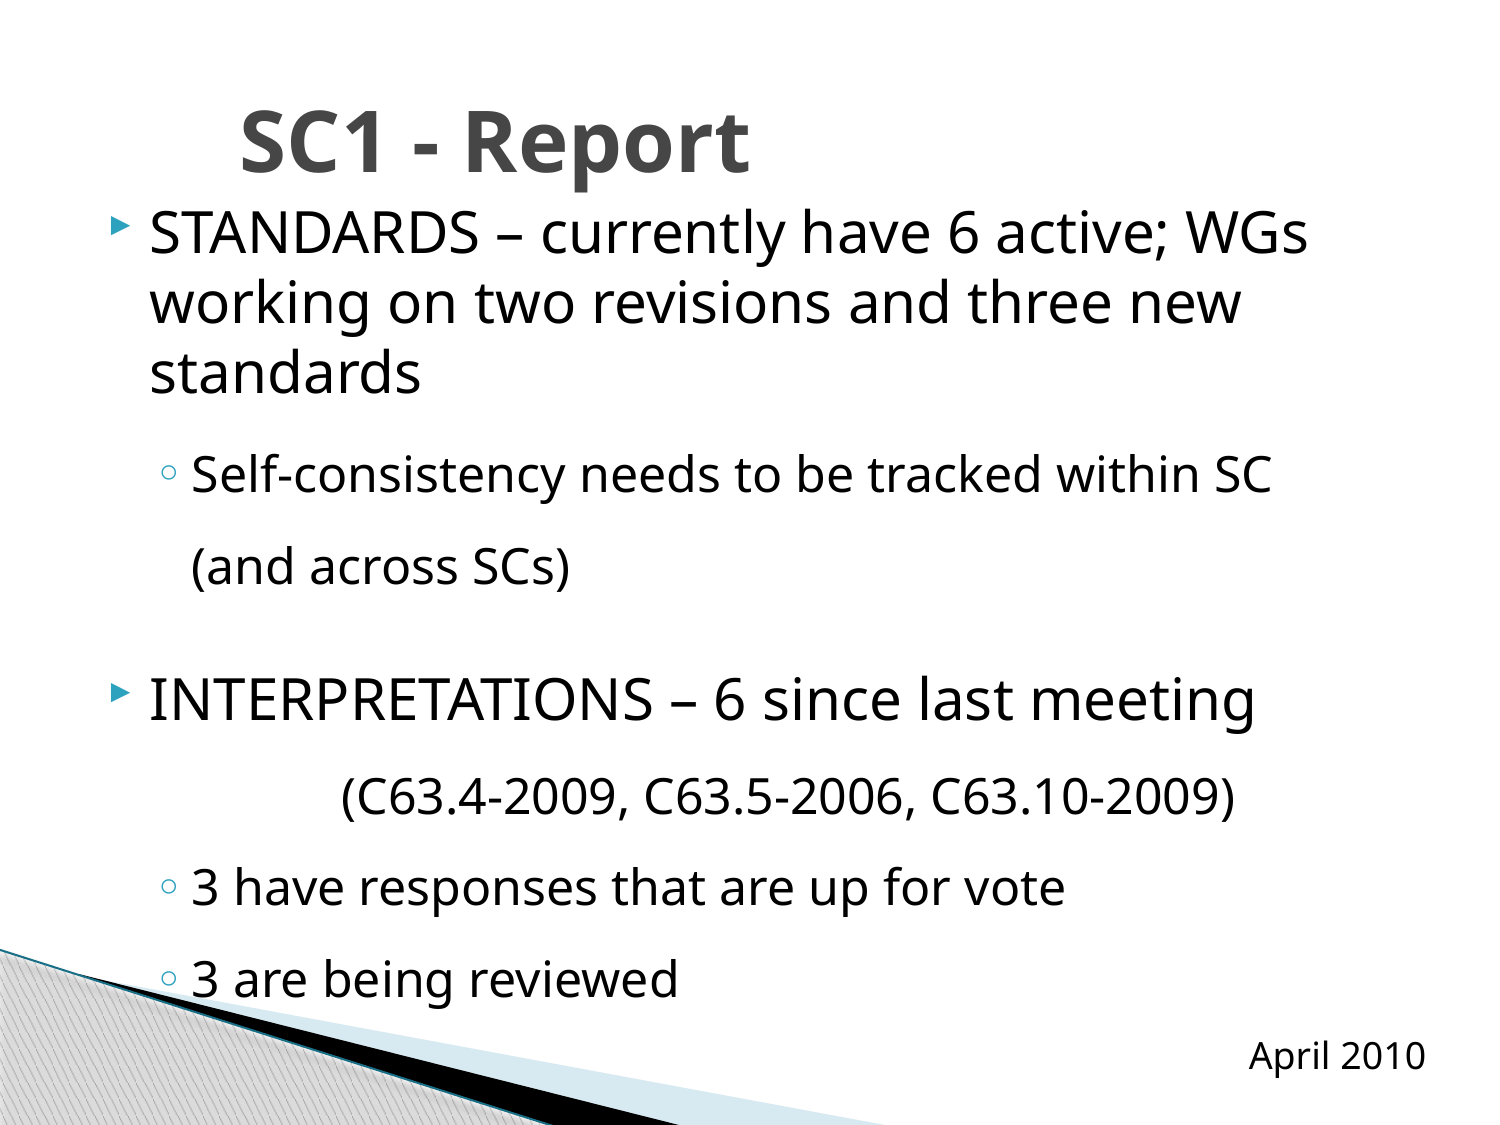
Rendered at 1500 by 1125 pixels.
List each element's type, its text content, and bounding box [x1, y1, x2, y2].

title SC1 - Report [75, 45, 1425, 233]
list STANDARDS – currently have 6 active; WGs working on two revisions and three new standards Self-consistency needs to be tracked within SC (and across SCs) INTERPRETATIONS – 6 since last meeting (C63.4-2009, C63.5-2006, C63.10-2009) 3 have responses that are up for vote 3 are being reviewed [75, 233, 1425, 930]
text_box April 2010 [1233, 1024, 1442, 1085]
